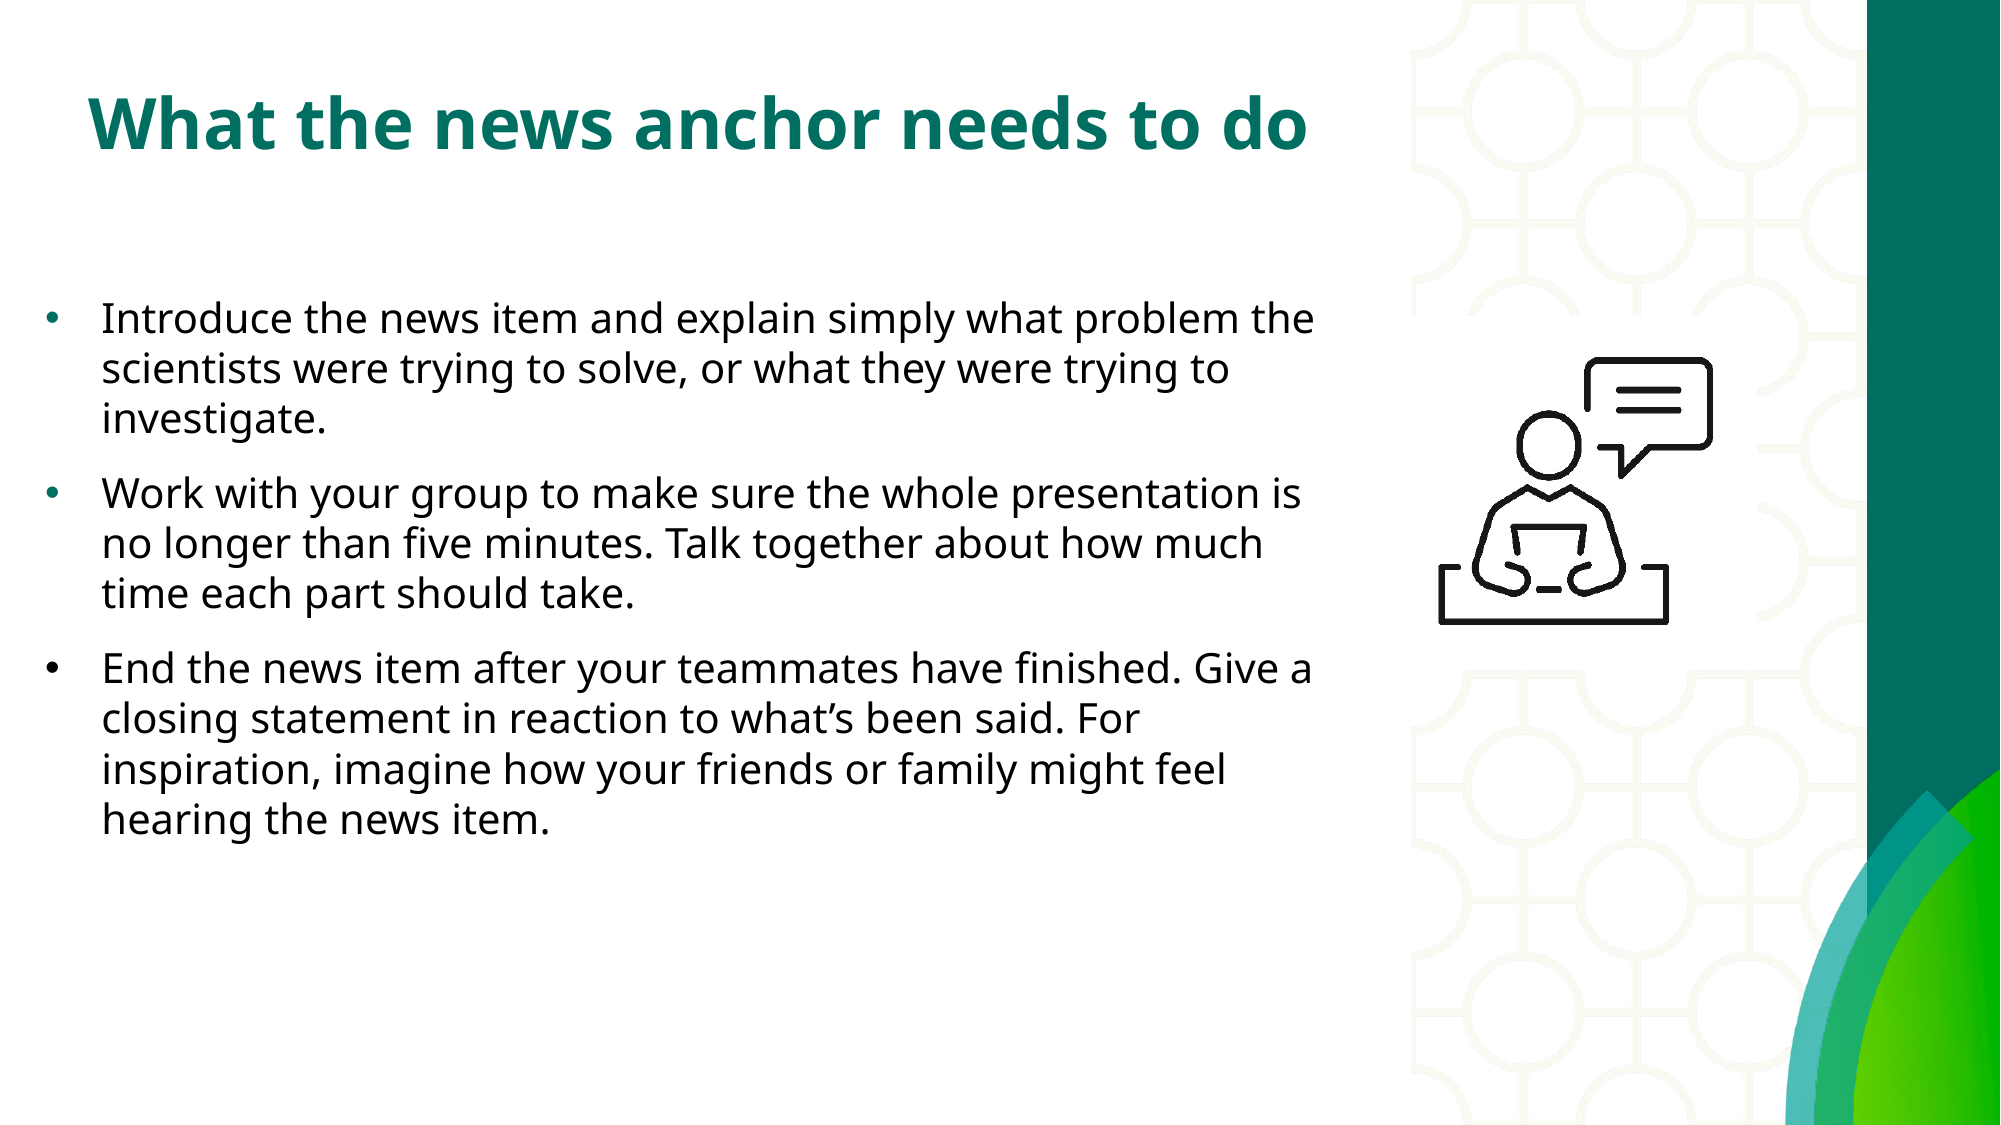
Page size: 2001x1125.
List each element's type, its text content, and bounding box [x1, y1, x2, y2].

list Introduce the news item and explain simply what problem the scientists were trying to solve, or what they were trying to investigate. Work with your group to make sure the whole presentation is no longer than five minutes. Talk together about how much time each part should take. End the news item after your teammates have finished. Give a closing statement in reaction to what’s been said. For inspiration, imagine how your friends or family might feel hearing the news item. [45, 216, 1362, 909]
title What the news anchor needs to do [88, 88, 1743, 161]
picture [1402, 0, 2001, 1125]
